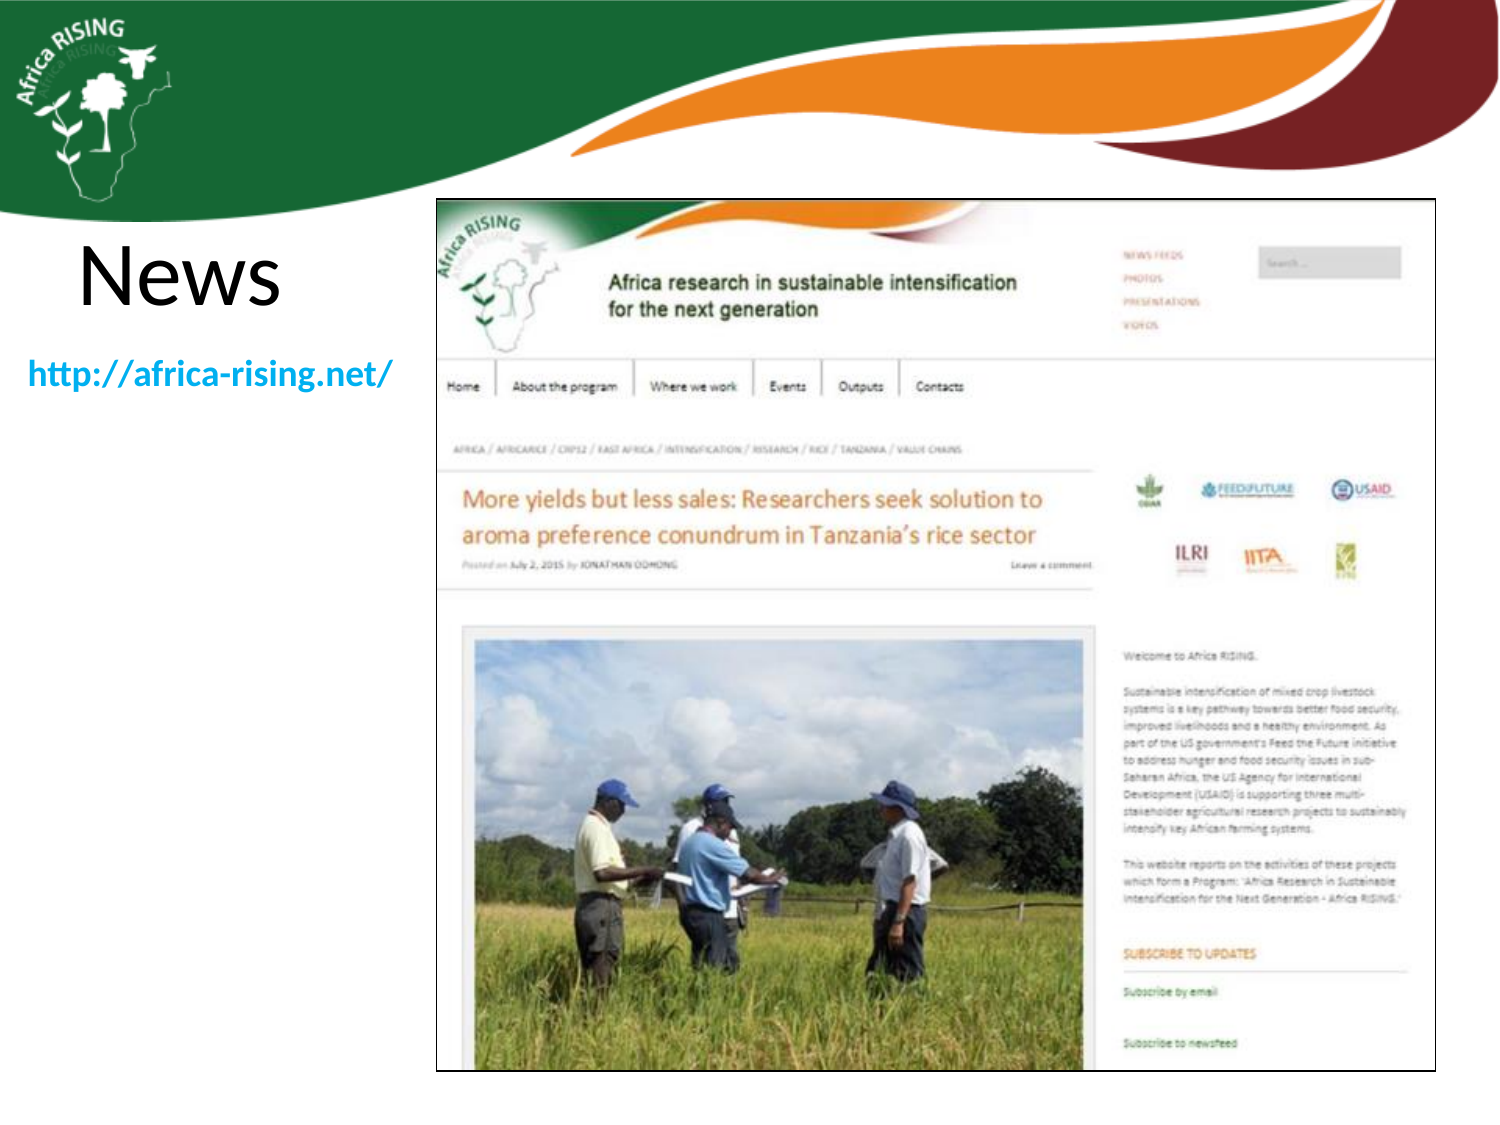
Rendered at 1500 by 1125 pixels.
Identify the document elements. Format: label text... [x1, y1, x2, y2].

picture [0, 0, 1499, 222]
picture [437, 199, 1435, 1071]
title News [62, 174, 1412, 363]
text_box http://africa-rising.net/ [12, 324, 413, 419]
